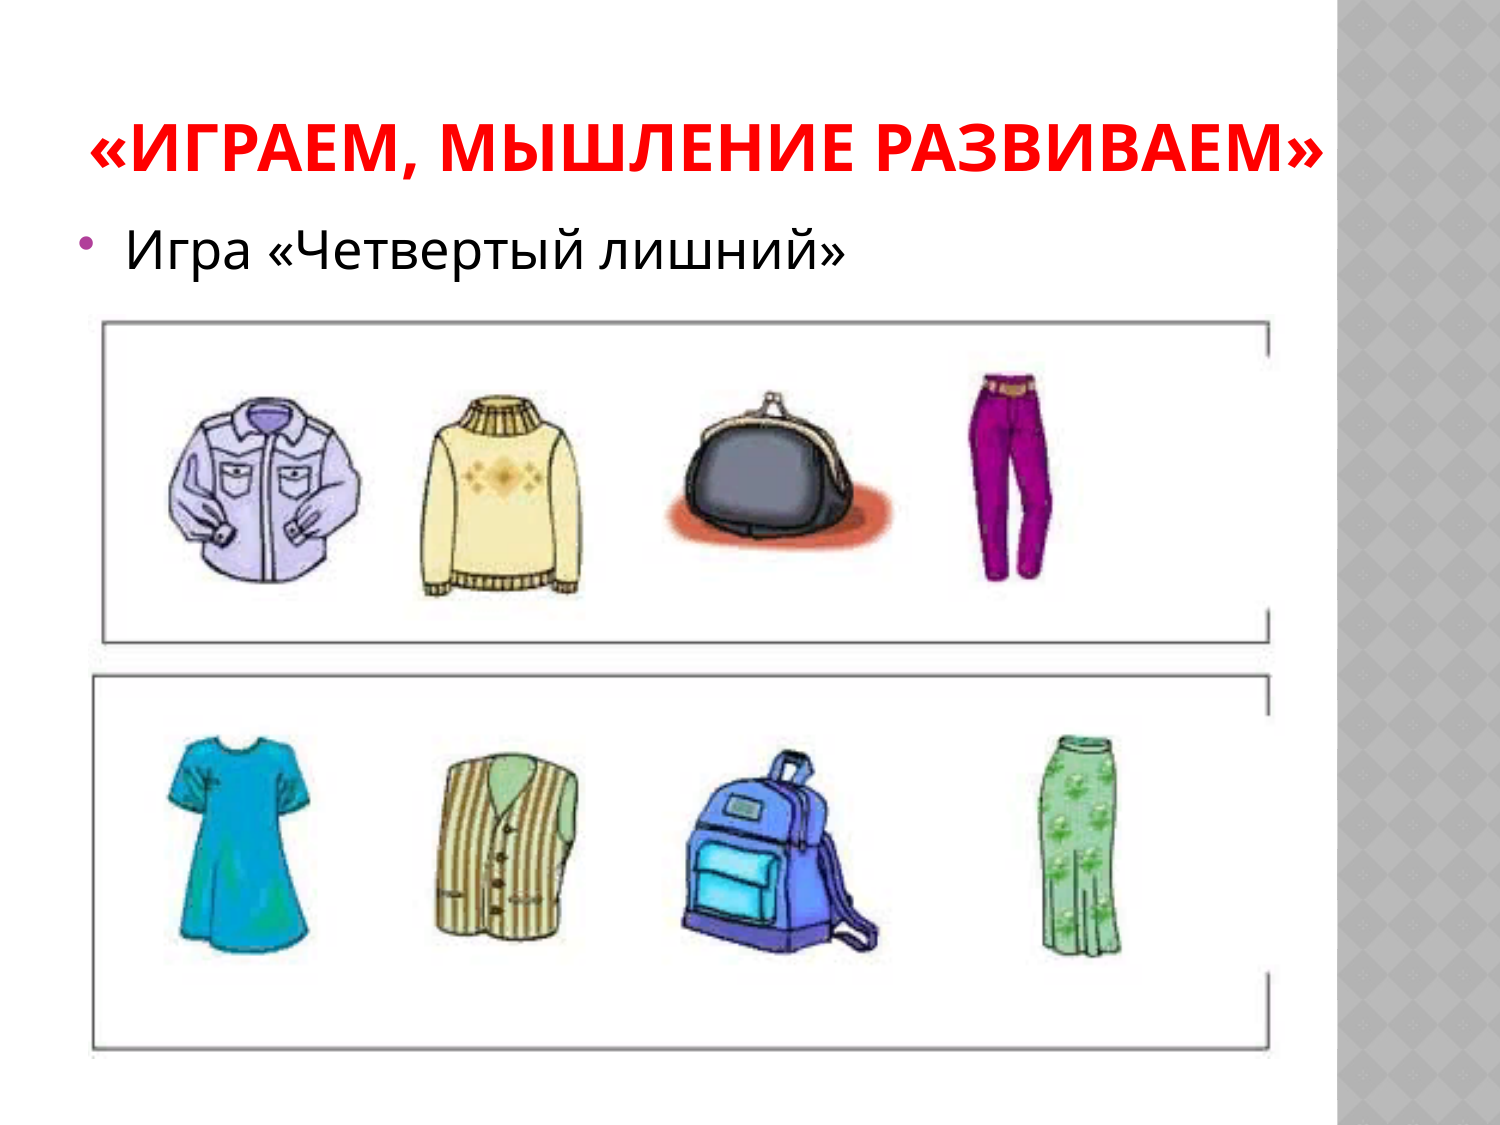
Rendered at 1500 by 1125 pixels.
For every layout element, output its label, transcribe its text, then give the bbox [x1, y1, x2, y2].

title «играем, мышление развиваем» [75, 52, 1341, 185]
list Игра «Четвертый лишний» [64, 208, 1253, 1004]
picture [88, 314, 1286, 1060]
